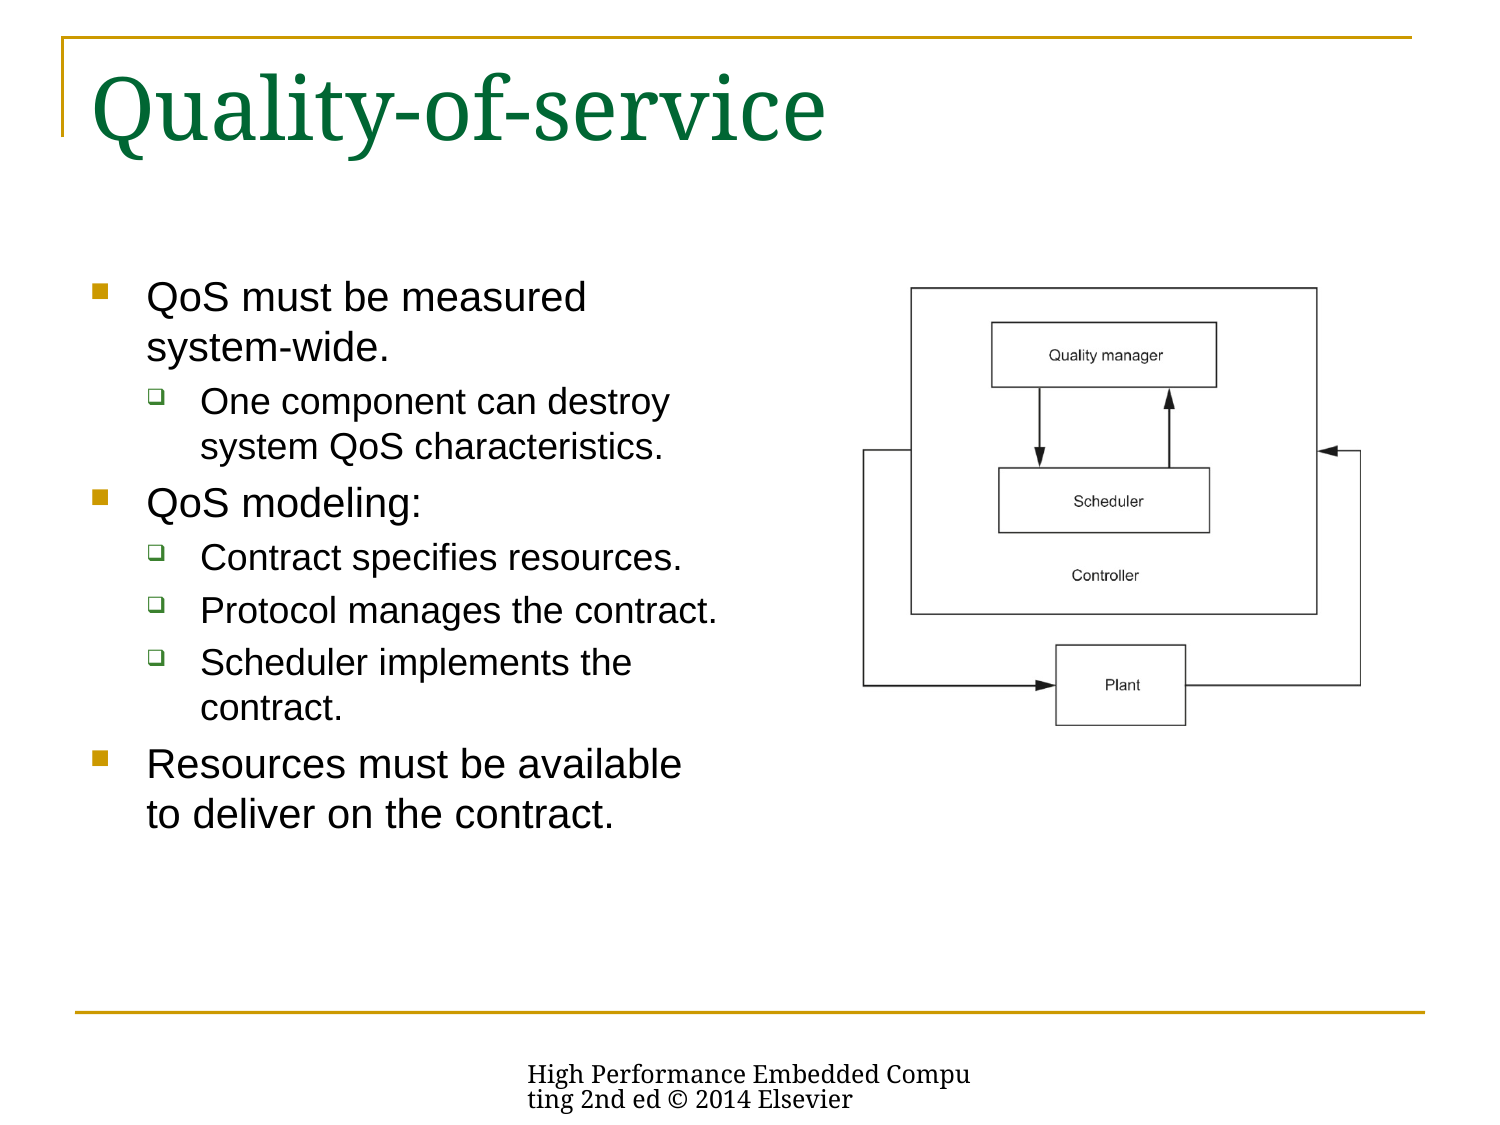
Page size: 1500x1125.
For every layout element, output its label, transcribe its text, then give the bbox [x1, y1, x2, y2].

list QoS must be measured system-wide. One component can destroy system QoS characteristics. QoS modeling: Contract specifies resources. Protocol manages the contract. Scheduler implements the contract. Resources must be available to deliver on the contract. [75, 262, 738, 1006]
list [862, 287, 1361, 727]
title Quality-of-service [75, 45, 1425, 233]
footer High Performance Embedded Computing 2nd ed © 2014 Elsevier [512, 1025, 988, 1100]
